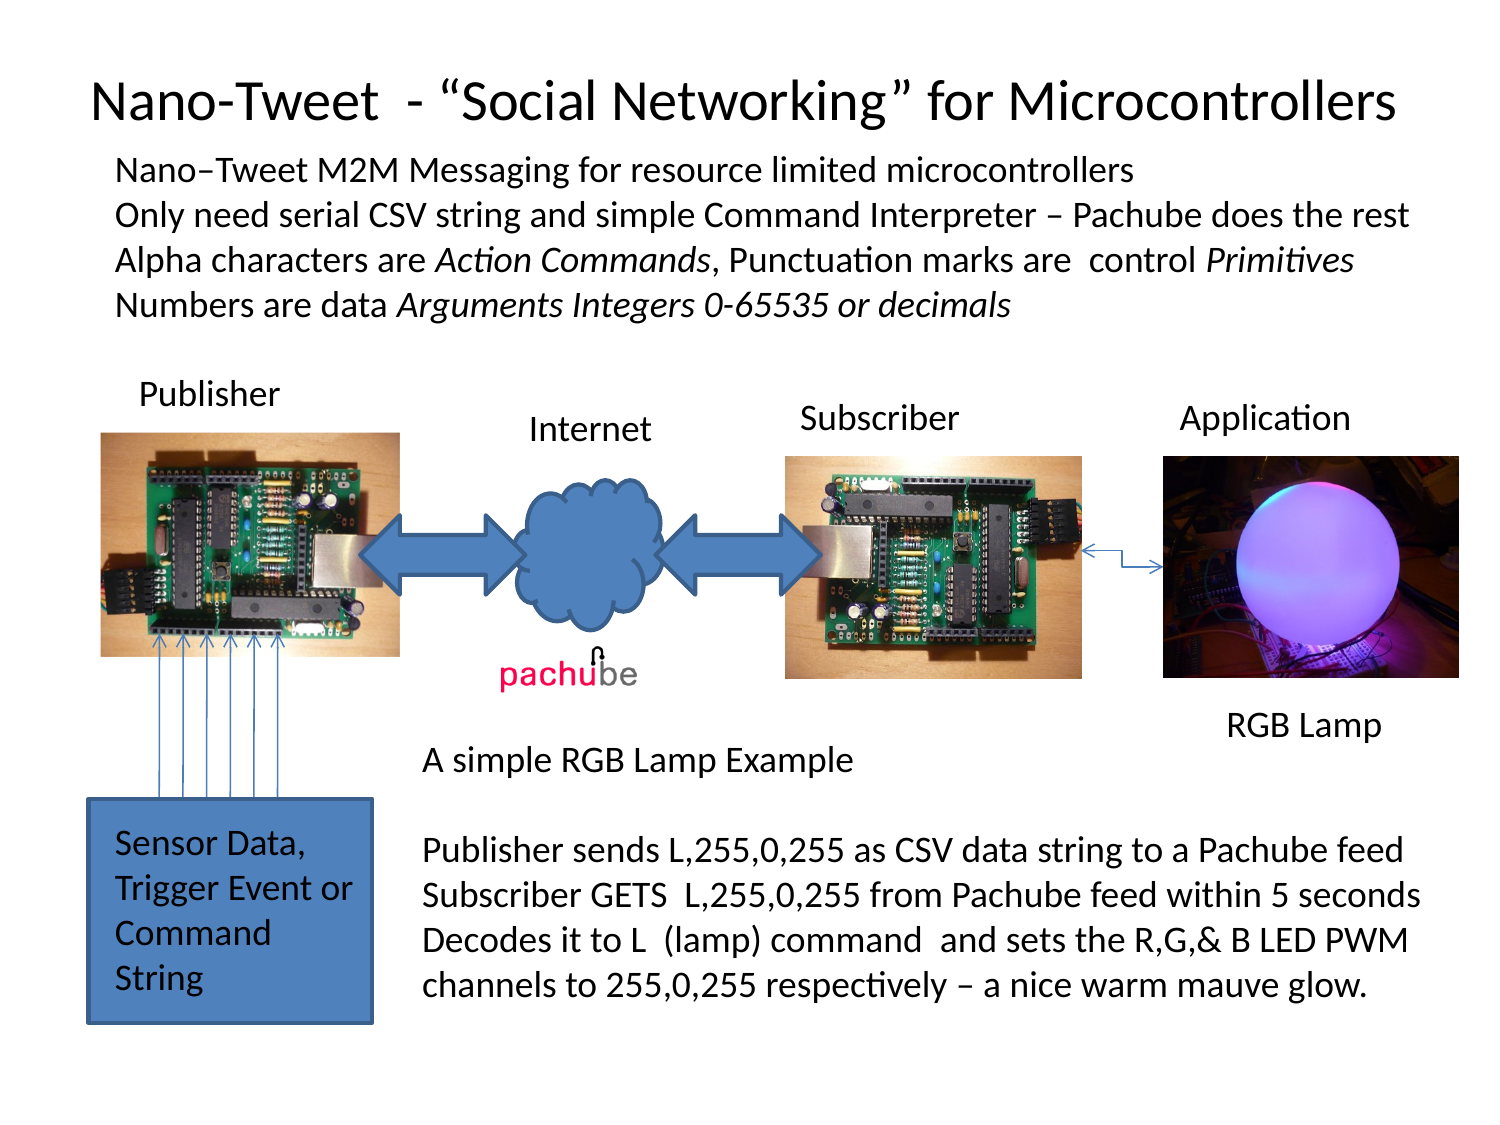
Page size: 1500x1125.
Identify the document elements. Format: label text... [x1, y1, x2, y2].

text_box Application [1164, 385, 1367, 445]
title Nano-Tweet - “Social Networking” for Microcontrollers [41, 45, 1447, 149]
text_box [653, 513, 780, 597]
text_box [86, 797, 374, 1025]
text_box Nano–Tweet M2M Messaging for resource limited microcontrollers Only need serial CSV string and simple Command Interpreter – Pachube does the rest Alpha characters are Action Commands, Punctuation marks are control Primitives Numbers are data Arguments Integers 0-65535 or decimals [100, 137, 1447, 332]
text_box Publisher [123, 361, 384, 422]
picture [1163, 455, 1459, 678]
text_box RGB Lamp [1211, 692, 1398, 727]
text_box Sensor Data, Trigger Event or Command String [100, 810, 372, 1006]
text_box A simple RGB Lamp Example Publisher sends L,255,0,255 as CSV data string to a Pachube feed Subscriber GETS L,255,0,255 from Pachube feed within 5 seconds Decodes it to L (lamp) command and sets the R,G,& B LED PWM channels to 255,0,255 respectively – a nice warm mauve glow. [407, 727, 1447, 1013]
text_box [405, 513, 528, 597]
text_box [513, 478, 665, 633]
text_box Internet [490, 397, 691, 457]
picture [785, 455, 1082, 679]
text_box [1080, 550, 1158, 568]
picture [100, 432, 400, 658]
picture [501, 644, 642, 693]
text_box Subscriber [785, 385, 1046, 445]
